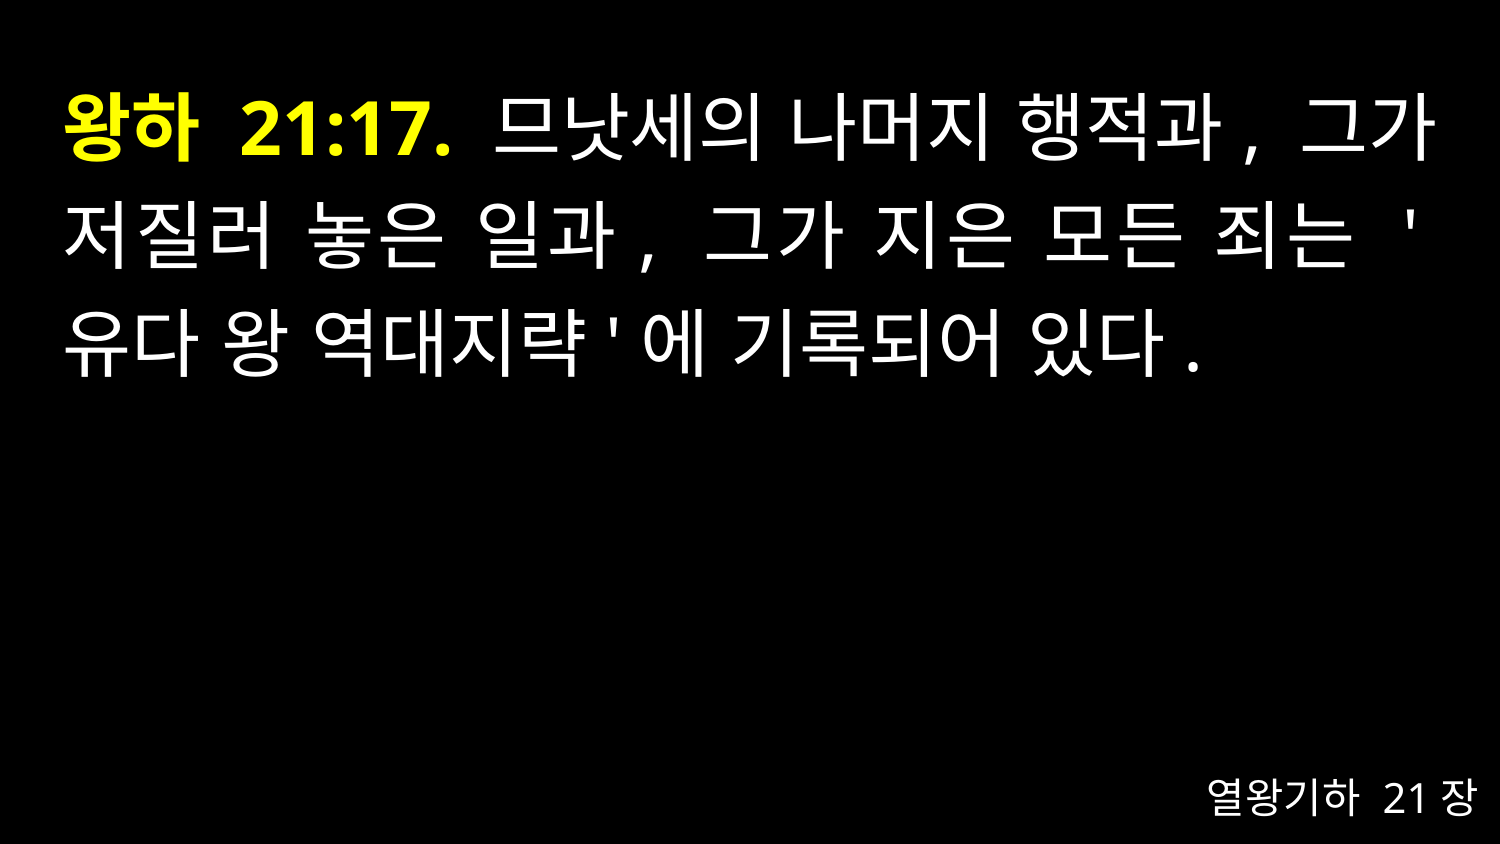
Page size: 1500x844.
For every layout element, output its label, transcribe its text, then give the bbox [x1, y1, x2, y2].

subtitle 열왕기하 21장 [916, 770, 1500, 844]
title 왕하 21:17. 므낫세의 나머지 행적과, 그가 저질러 놓은 일과, 그가 지은 모든 죄는 '유다 왕 역대지략'에 기록되어 있다. [0, 0, 1500, 844]
